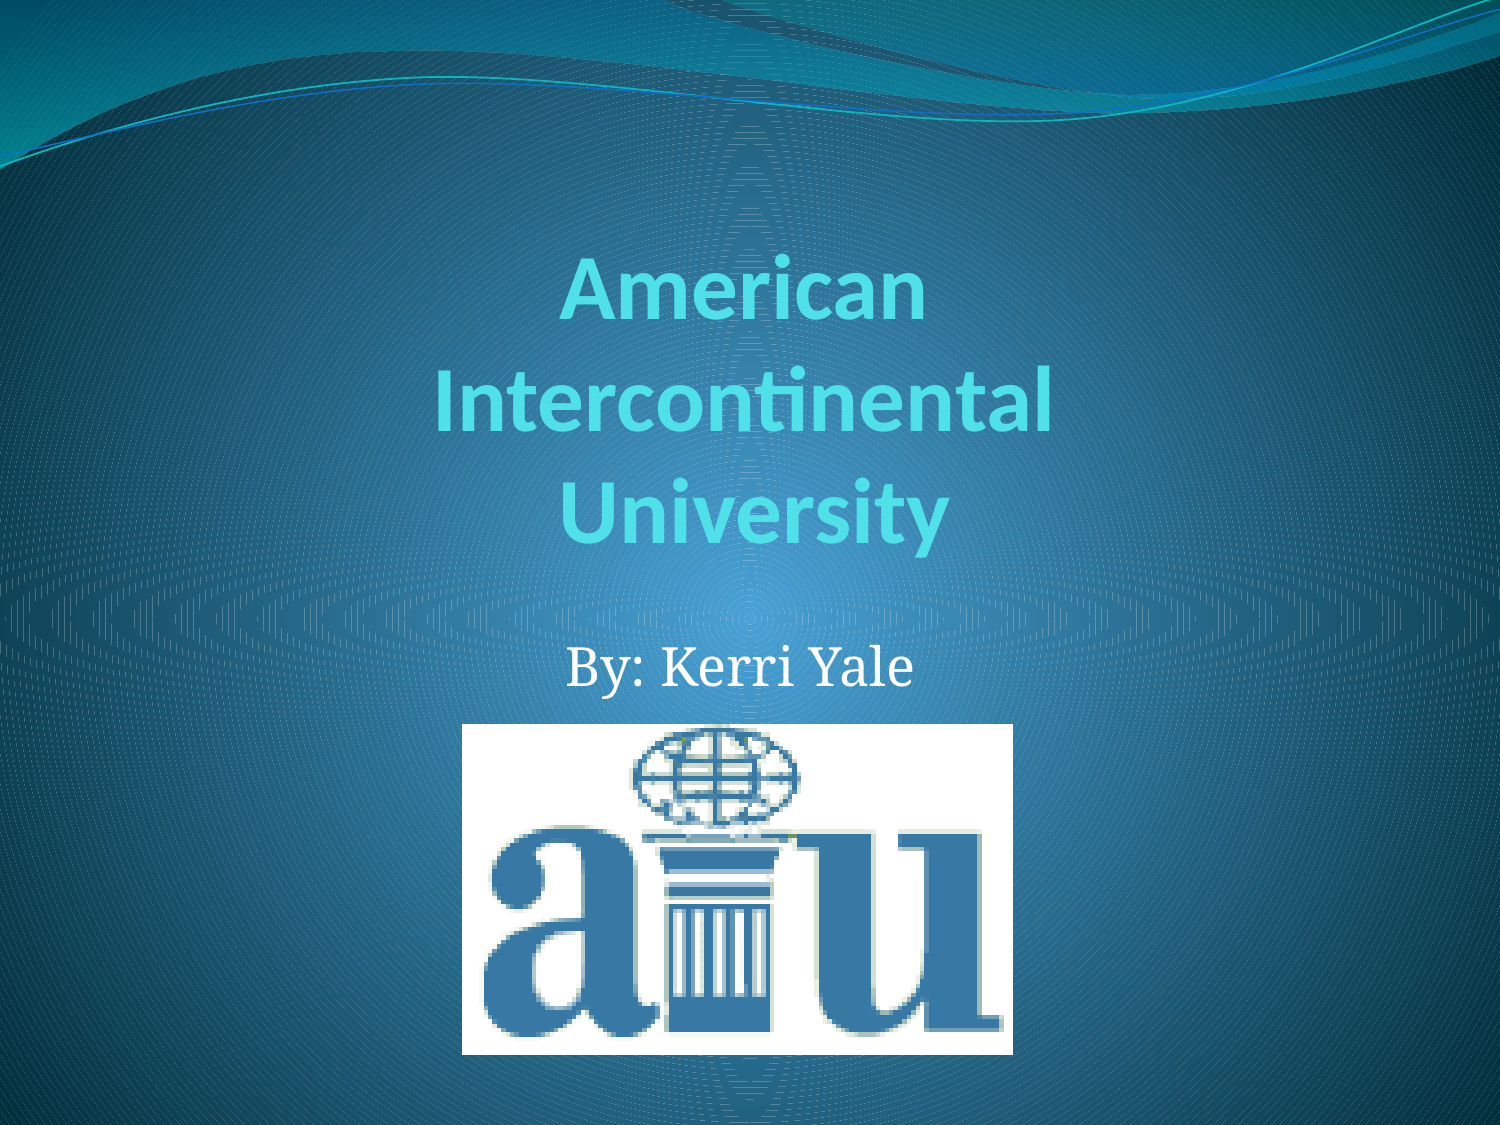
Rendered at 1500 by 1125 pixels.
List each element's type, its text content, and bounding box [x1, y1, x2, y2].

title American Intercontinental University [87, 224, 1426, 563]
subtitle By: Kerri Yale [0, 624, 1289, 913]
picture [462, 724, 1013, 1056]
